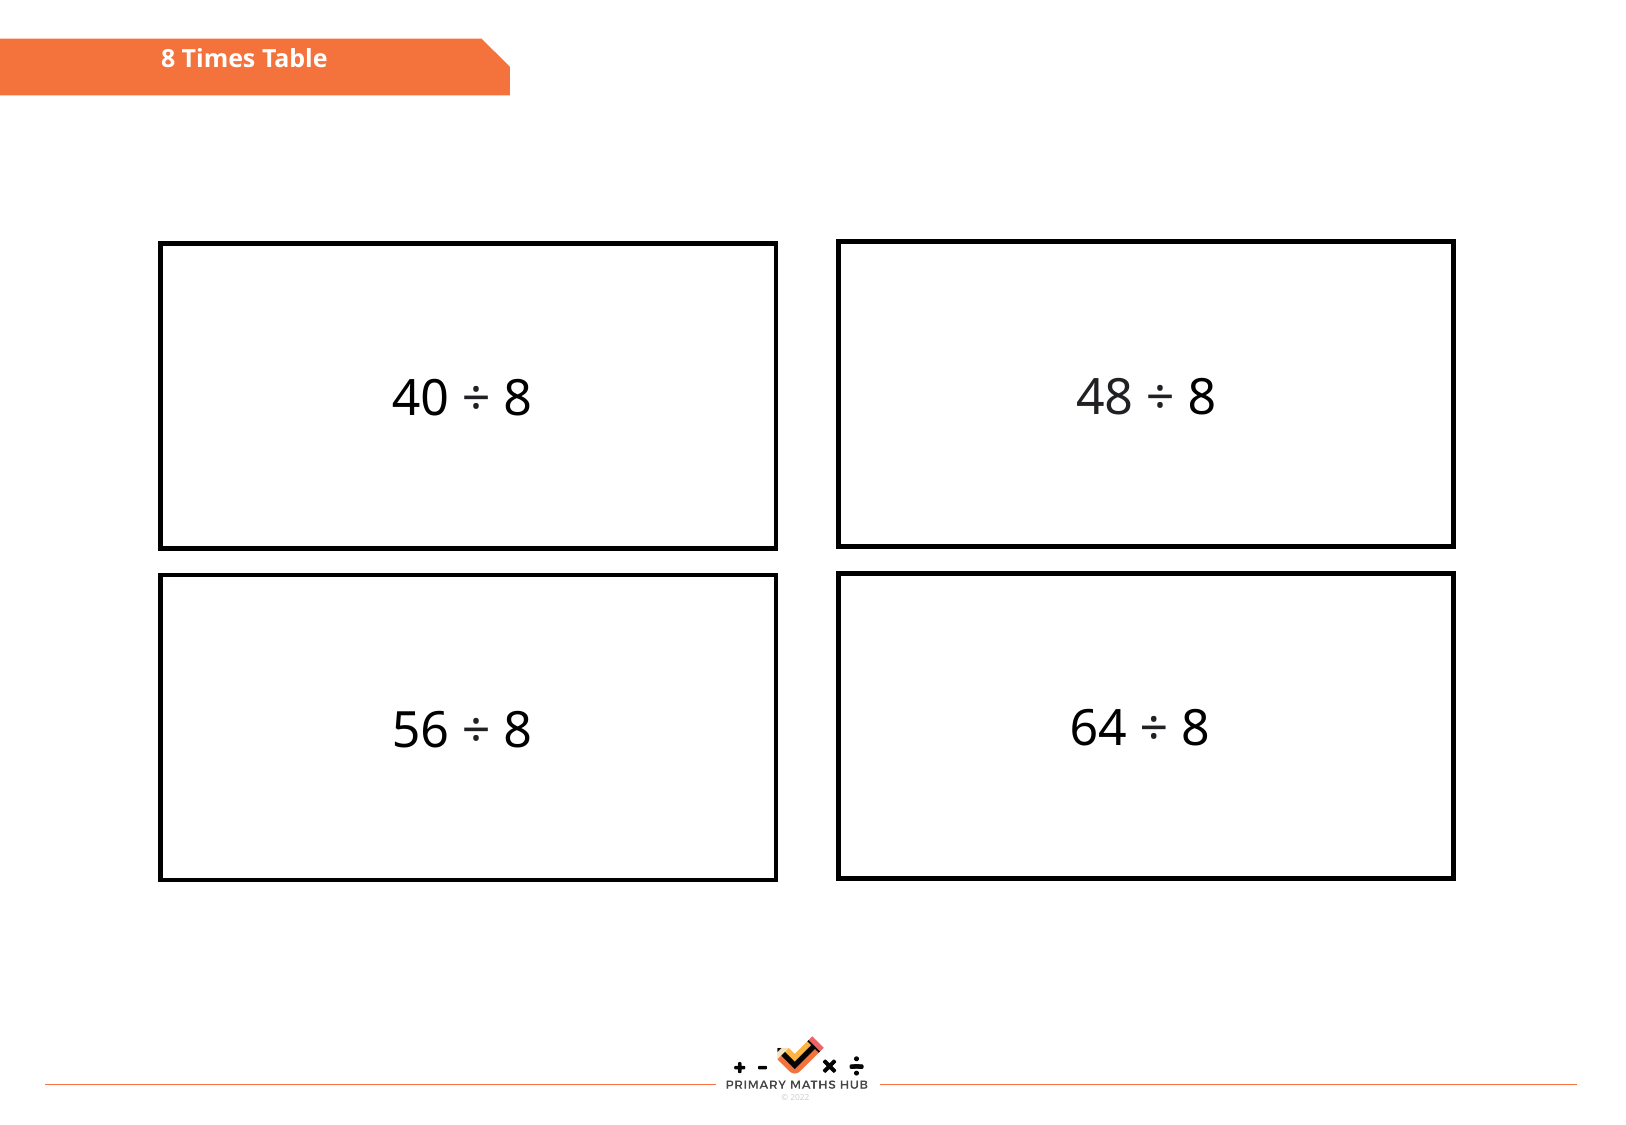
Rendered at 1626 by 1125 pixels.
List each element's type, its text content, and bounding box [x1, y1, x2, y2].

text_box 8 Times Table [0, 37, 511, 97]
text_box 56 ÷ 8 [160, 574, 777, 881]
text_box 48 ÷ 8 [837, 241, 1455, 548]
text_box 64 ÷ 8 [837, 572, 1455, 879]
text_box © 2022 [720, 1084, 870, 1110]
text_box 40 ÷ 8 [160, 242, 777, 549]
picture [722, 1034, 872, 1094]
